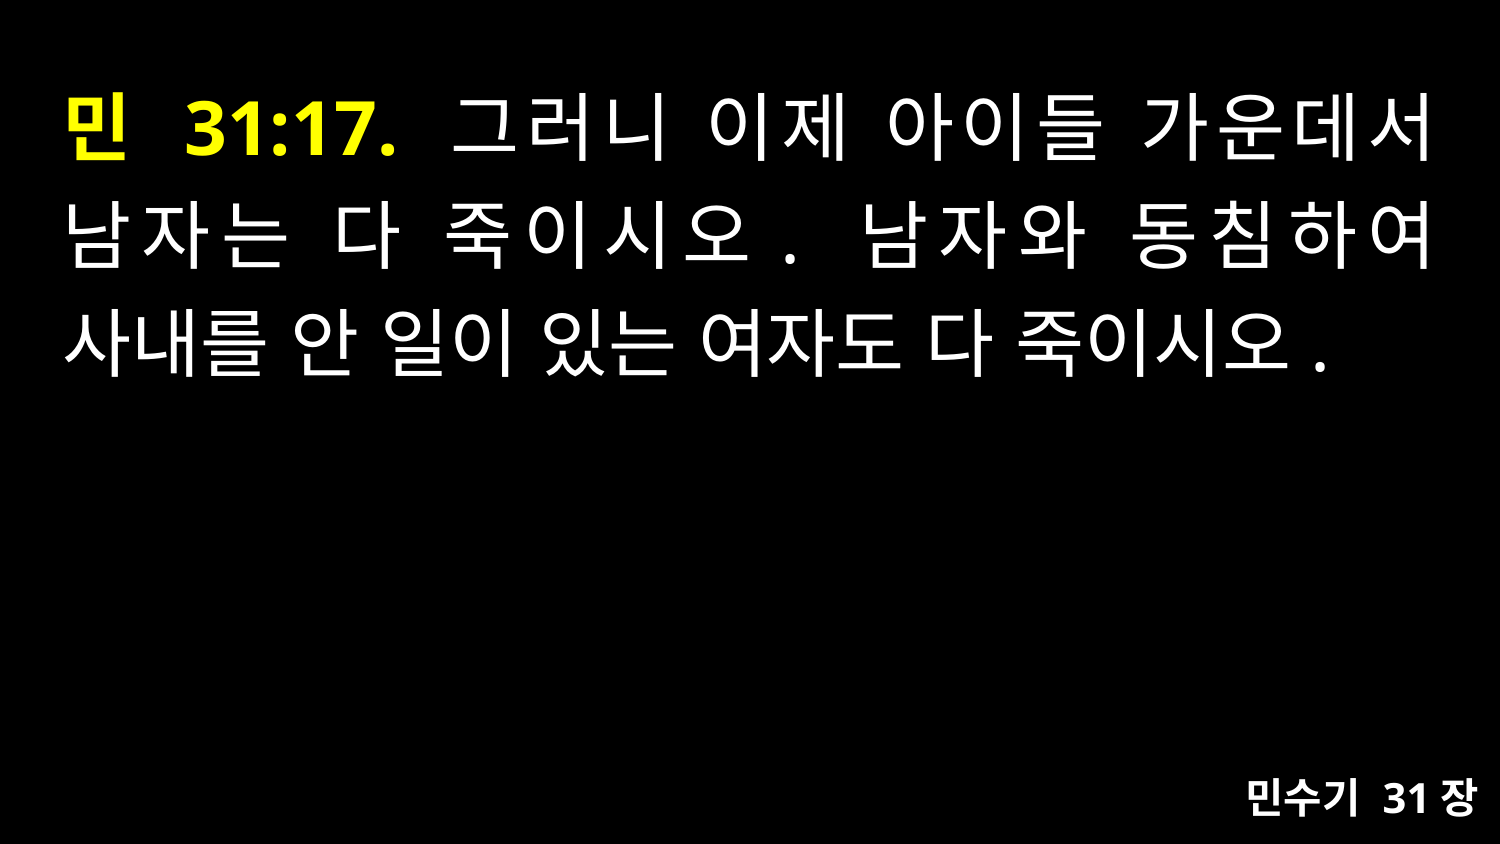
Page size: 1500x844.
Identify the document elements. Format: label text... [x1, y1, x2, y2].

title 민 31:17. 그러니 이제 아이들 가운데서 남자는 다 죽이시오. 남자와 동침하여 사내를 안 일이 있는 여자도 다 죽이시오. [0, 0, 1500, 844]
subtitle 민수기 31장 [916, 770, 1500, 844]
